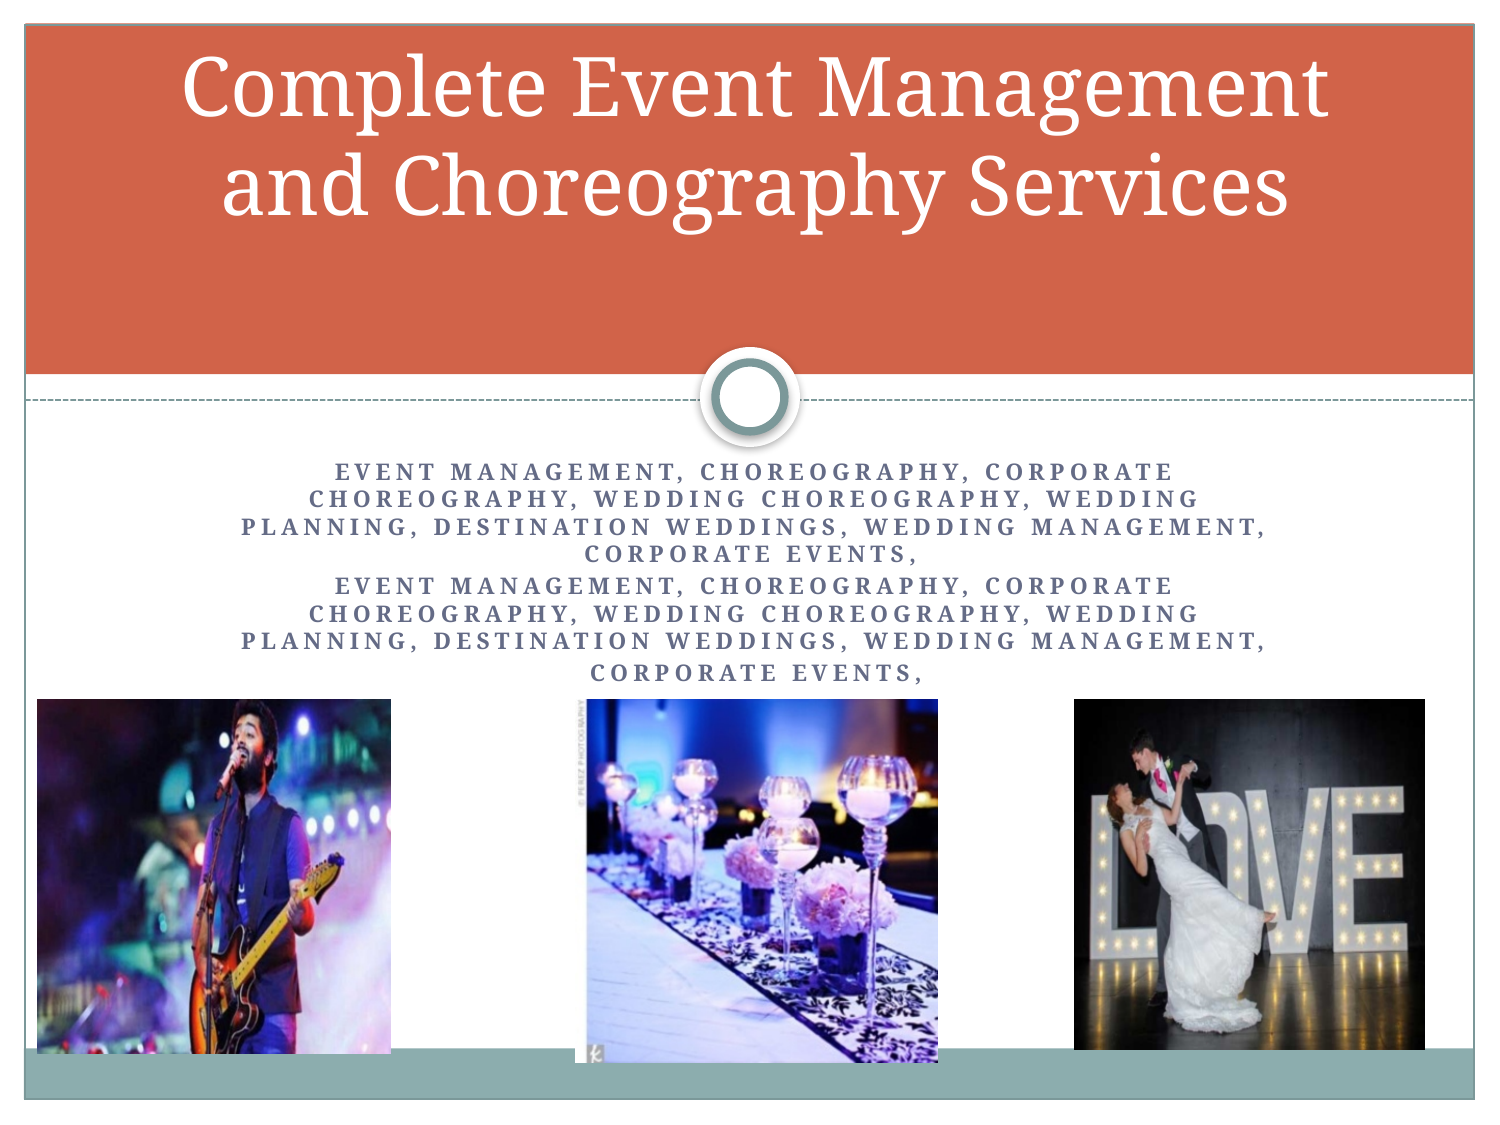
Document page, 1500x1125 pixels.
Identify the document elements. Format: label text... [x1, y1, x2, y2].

picture [1074, 699, 1426, 1051]
list Event Management, Choreography, Corporate Choreography, Wedding Choreography, Wedding Planning, Destination Weddings, Wedding Management, Corporate Events, Event Management, Choreography, Corporate Choreography, Wedding Choreography, Wedding Planning, Destination Weddings, Wedding Management, Corporate Events, [224, 450, 1288, 725]
picture [574, 699, 938, 1063]
title Complete Event Management and Choreography Services [118, 24, 1394, 338]
picture [37, 699, 391, 1054]
